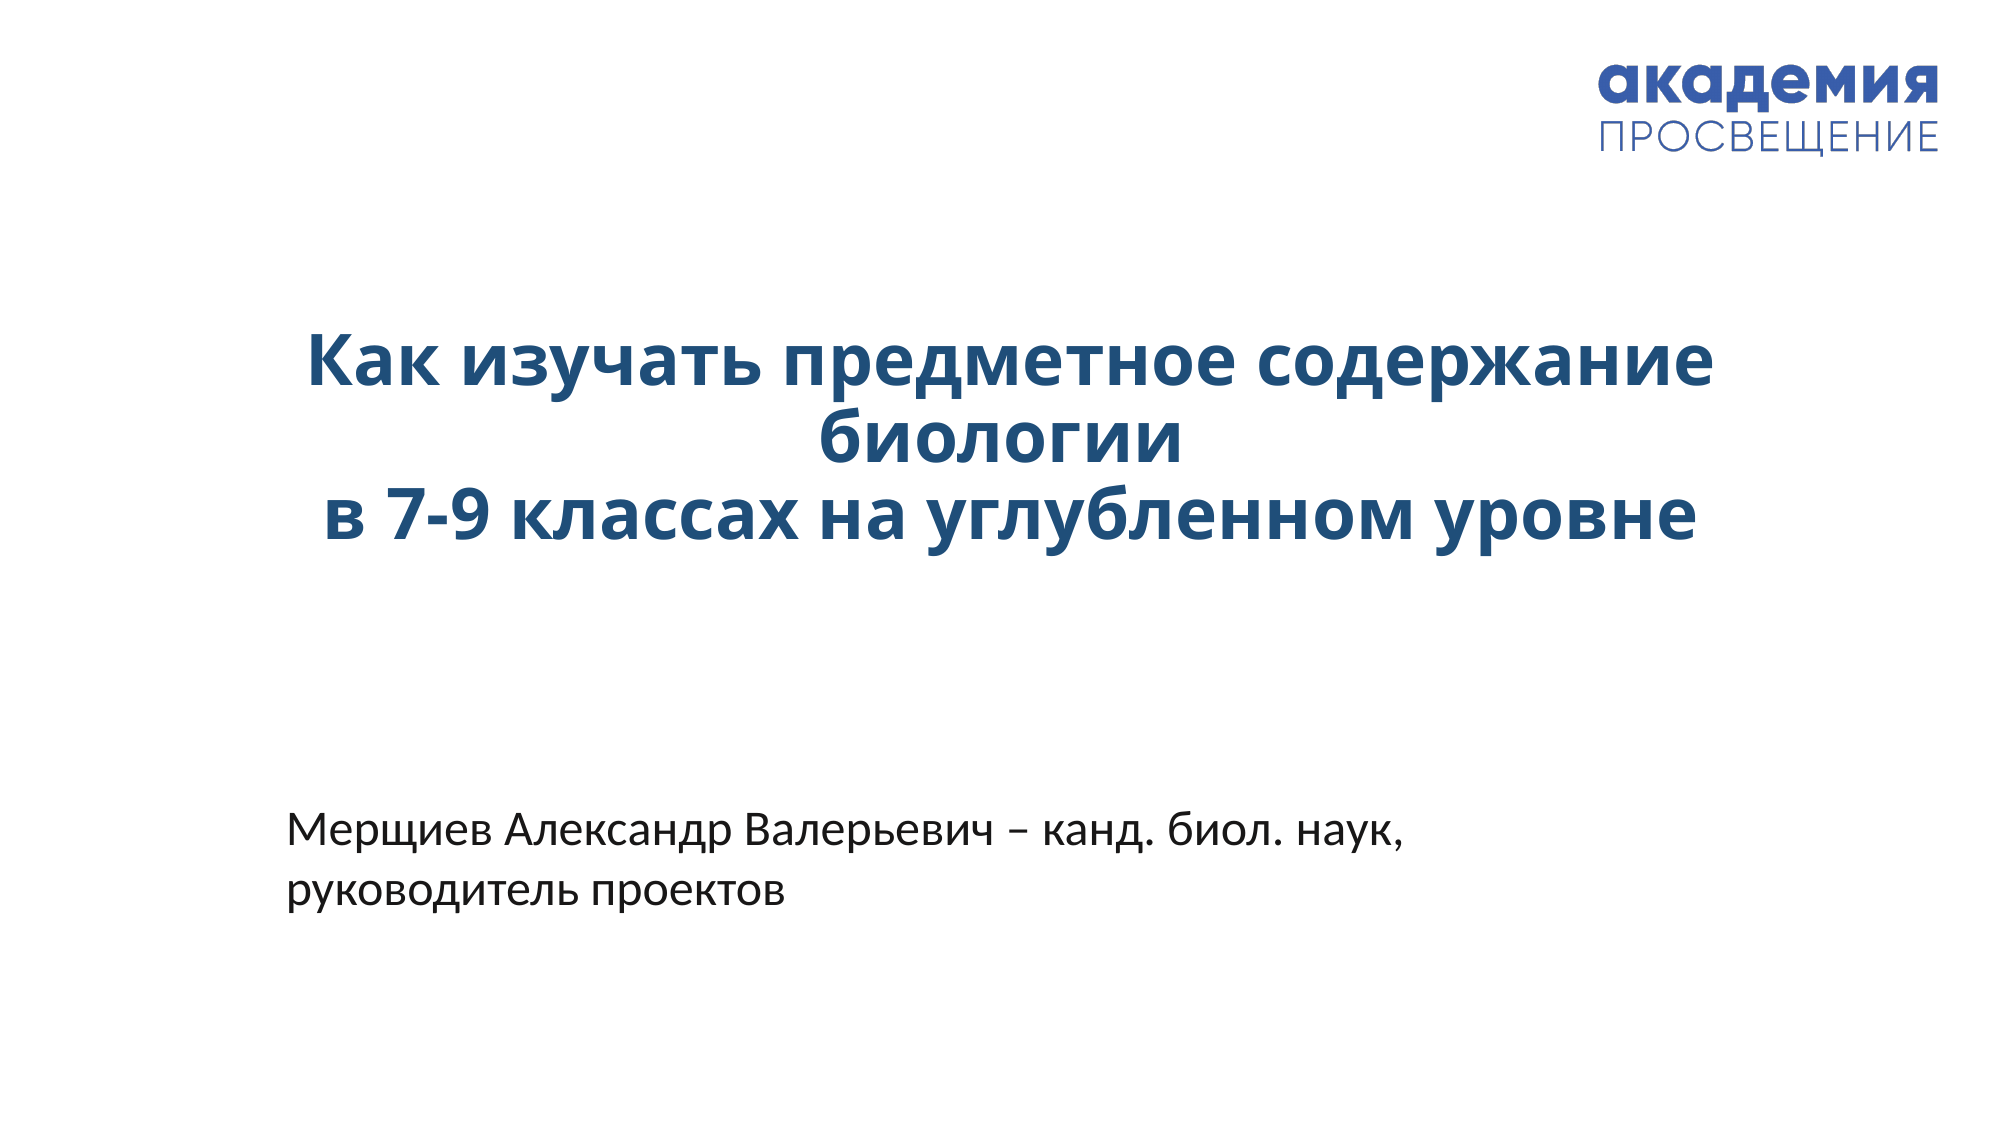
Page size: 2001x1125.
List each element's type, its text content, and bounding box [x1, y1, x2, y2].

subtitle Мерщиев Александр Валерьевич – канд. биол. наук, руководитель проектов [270, 787, 1800, 977]
title Как изучать предметное содержание биологии в 7-9 классах на углубленном уровне [194, 315, 1827, 563]
picture [1577, 34, 1962, 185]
